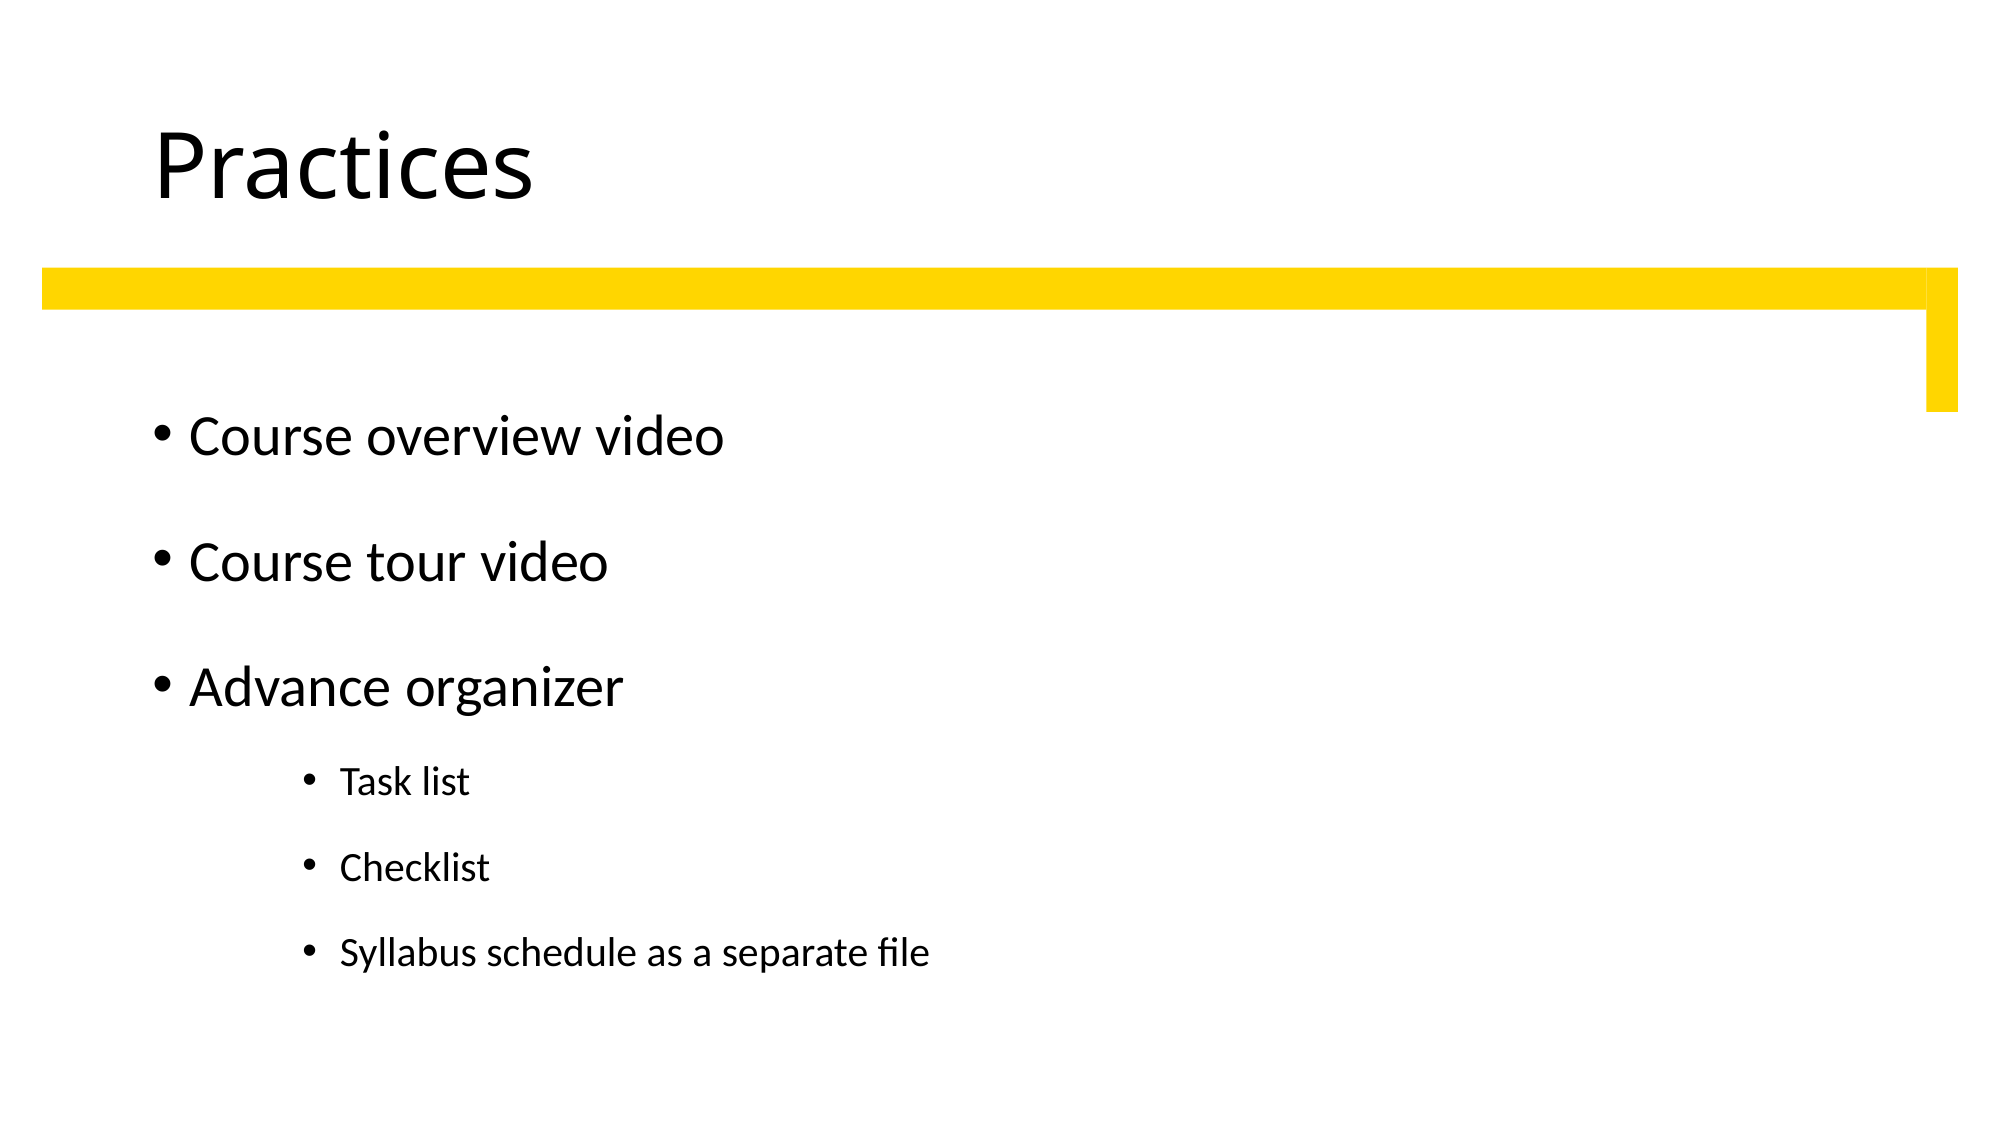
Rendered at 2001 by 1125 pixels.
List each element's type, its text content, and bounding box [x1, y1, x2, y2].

title Practices [137, 59, 1863, 267]
list Course overview video Course tour video Advance organizer Task list Checklist Syllabus schedule as a separate file [137, 412, 1863, 1105]
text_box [42, 267, 1958, 412]
